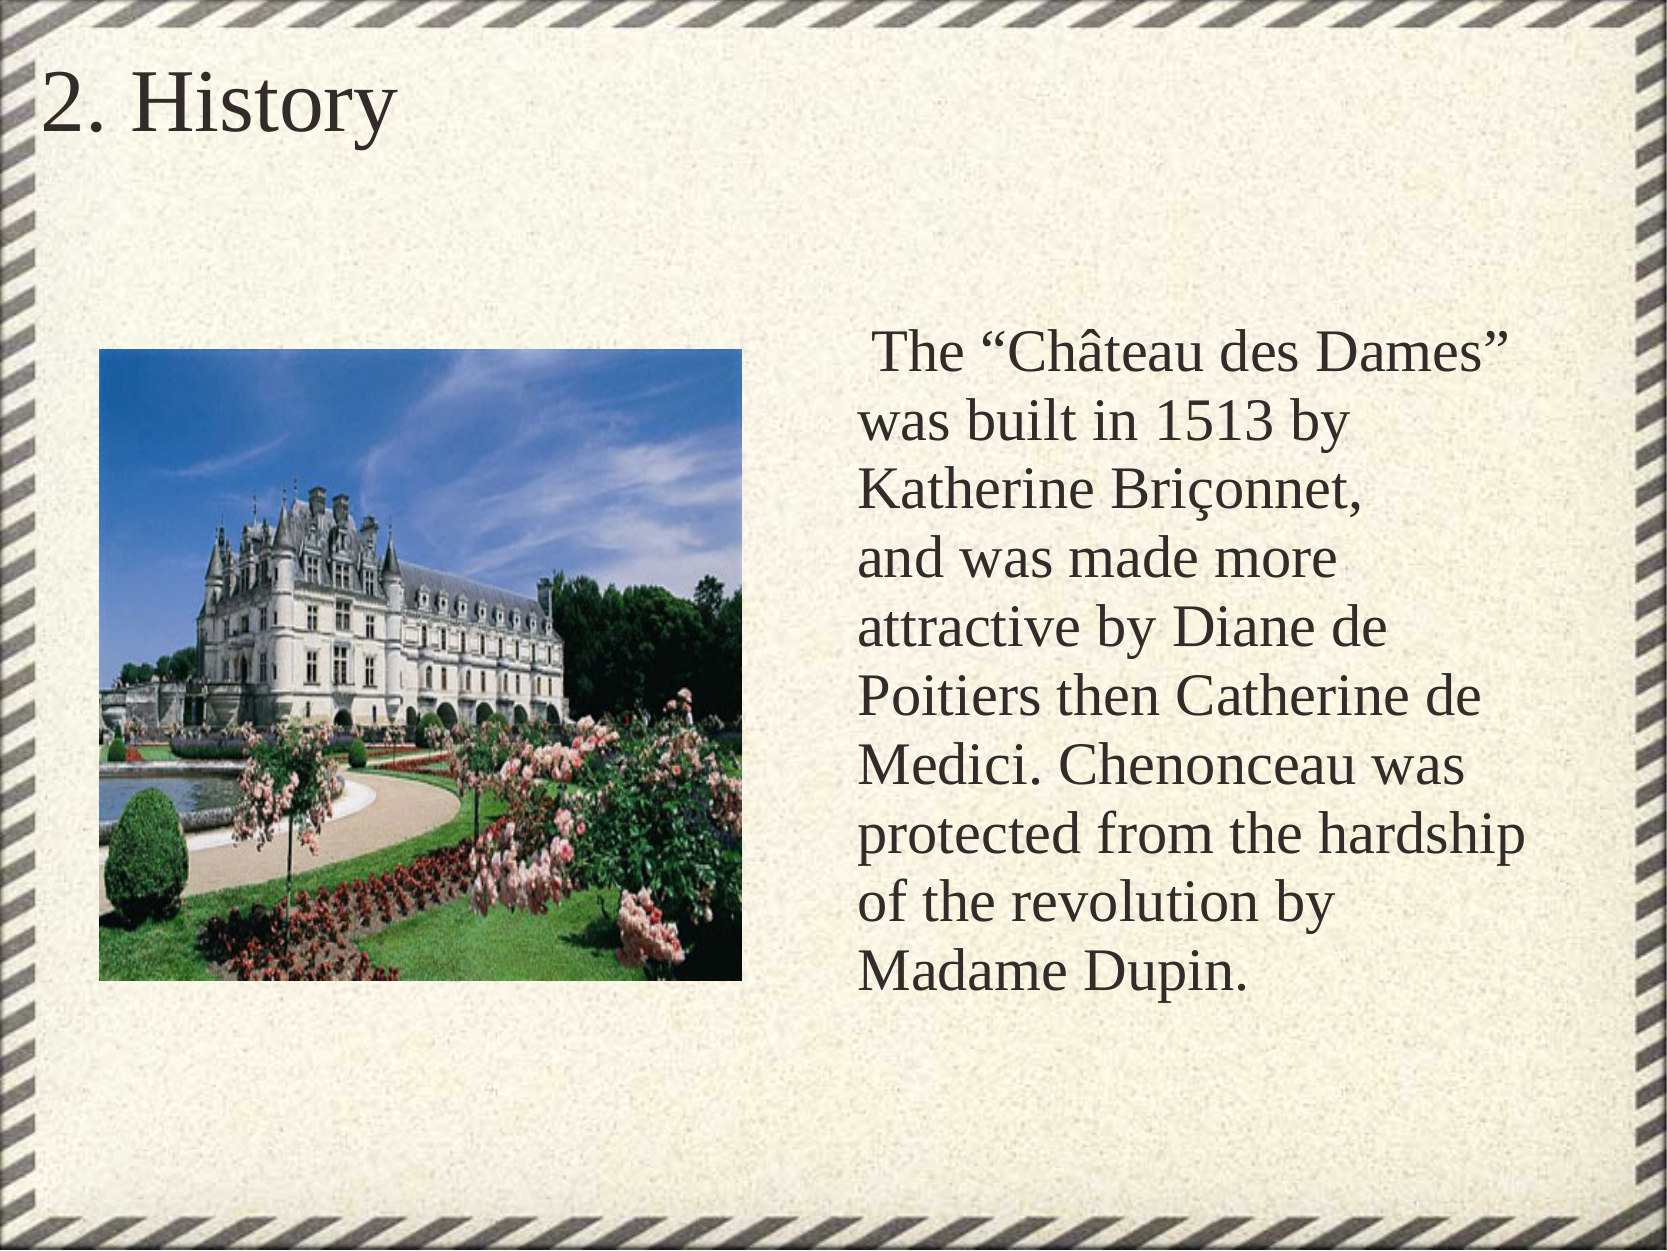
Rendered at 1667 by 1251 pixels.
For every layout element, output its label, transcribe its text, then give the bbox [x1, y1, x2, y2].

list The “Château des Dames” was built in 1513 by Katherine Briçonnet, and was made more attractive by Diane de Poitiers then Catherine de Medici. Chenonceau was protected from the hardship of the revolution by Madame Dupin. [857, 316, 1554, 1023]
picture [0, 0, 1667, 1250]
title 2. History [40, 49, 1627, 201]
